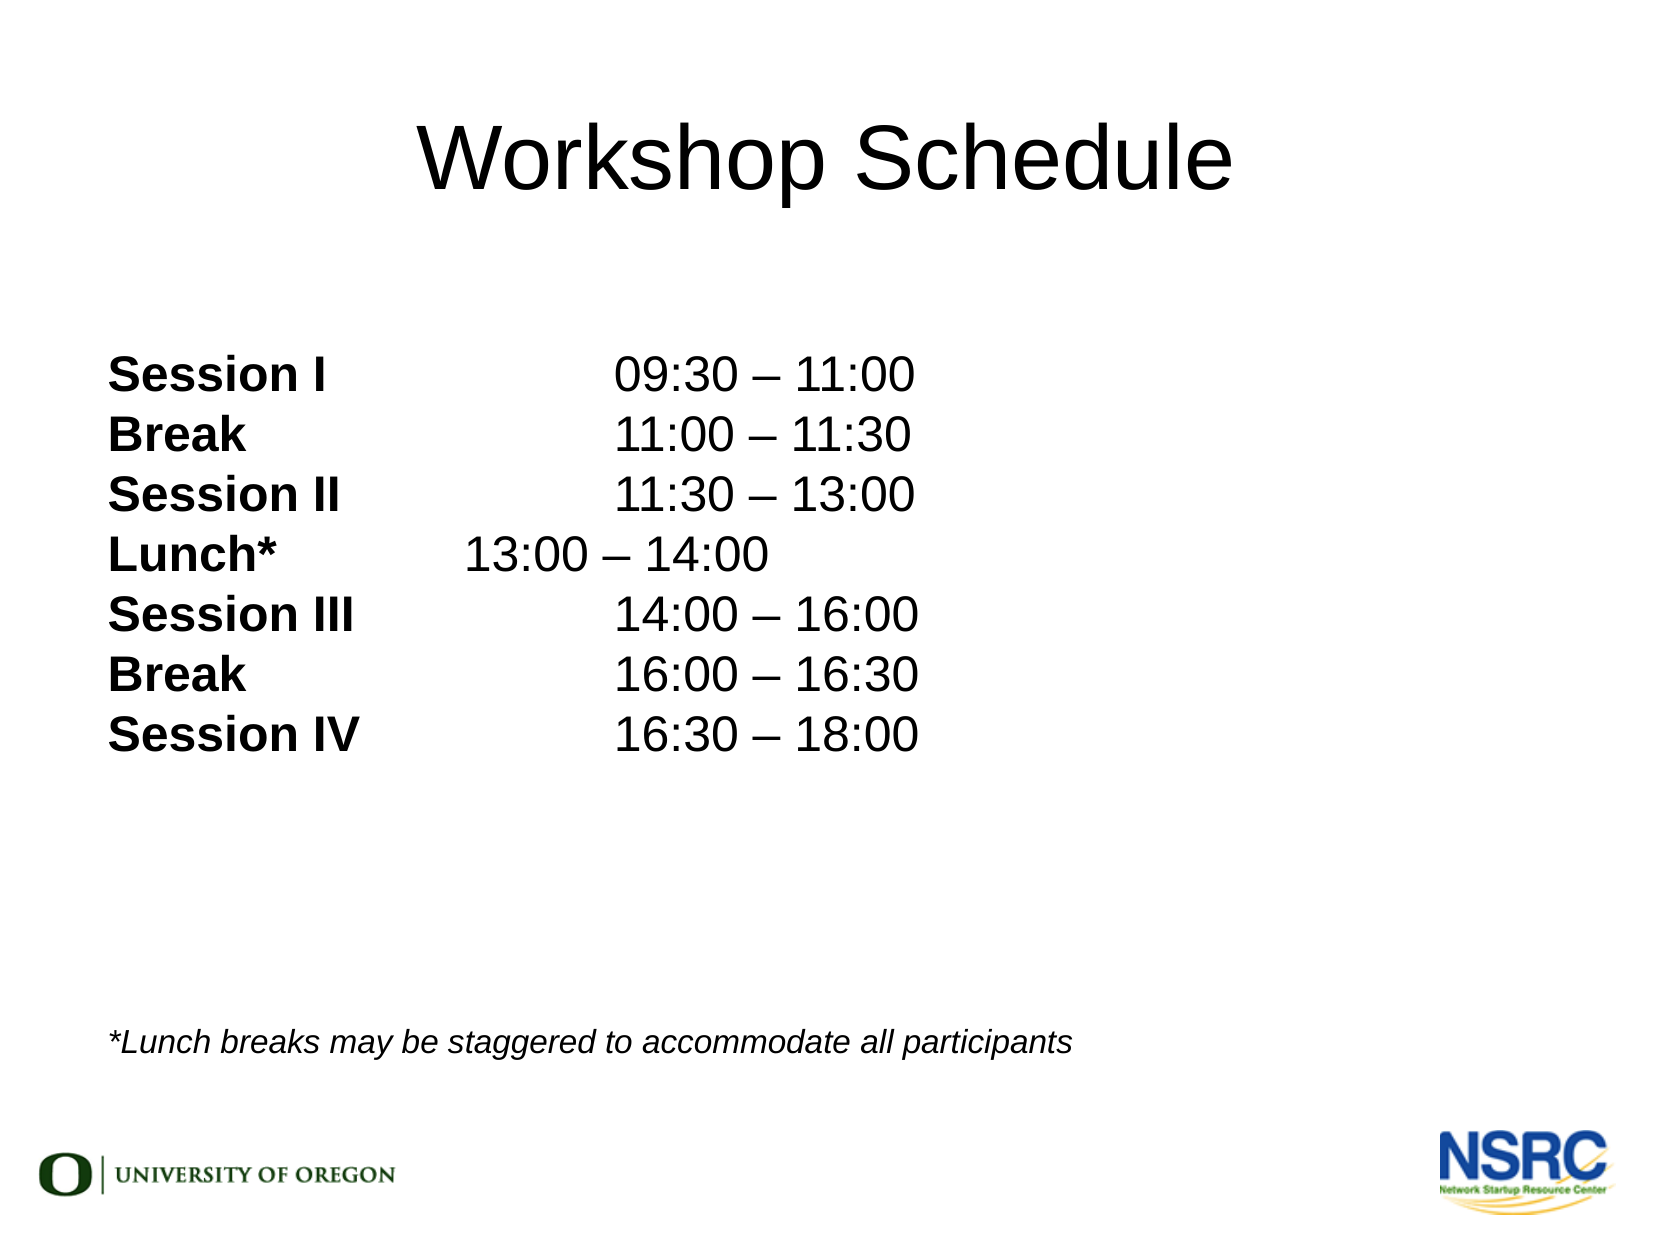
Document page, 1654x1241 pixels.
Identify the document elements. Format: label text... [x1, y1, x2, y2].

text_box Session I 09:30 – 11:00 Break 11:00 – 11:30 Session II 11:30 – 13:00 Lunch* 13:00 – 14:00 Session III 14:00 – 16:00 Break 16:00 – 16:30 Session IV 16:30 – 18:00 *Lunch breaks may be staggered to accommodate all participants [92, 253, 1618, 1063]
picture [37, 1151, 397, 1198]
text_box Workshop Schedule [82, 49, 1571, 257]
picture [1440, 1130, 1616, 1215]
